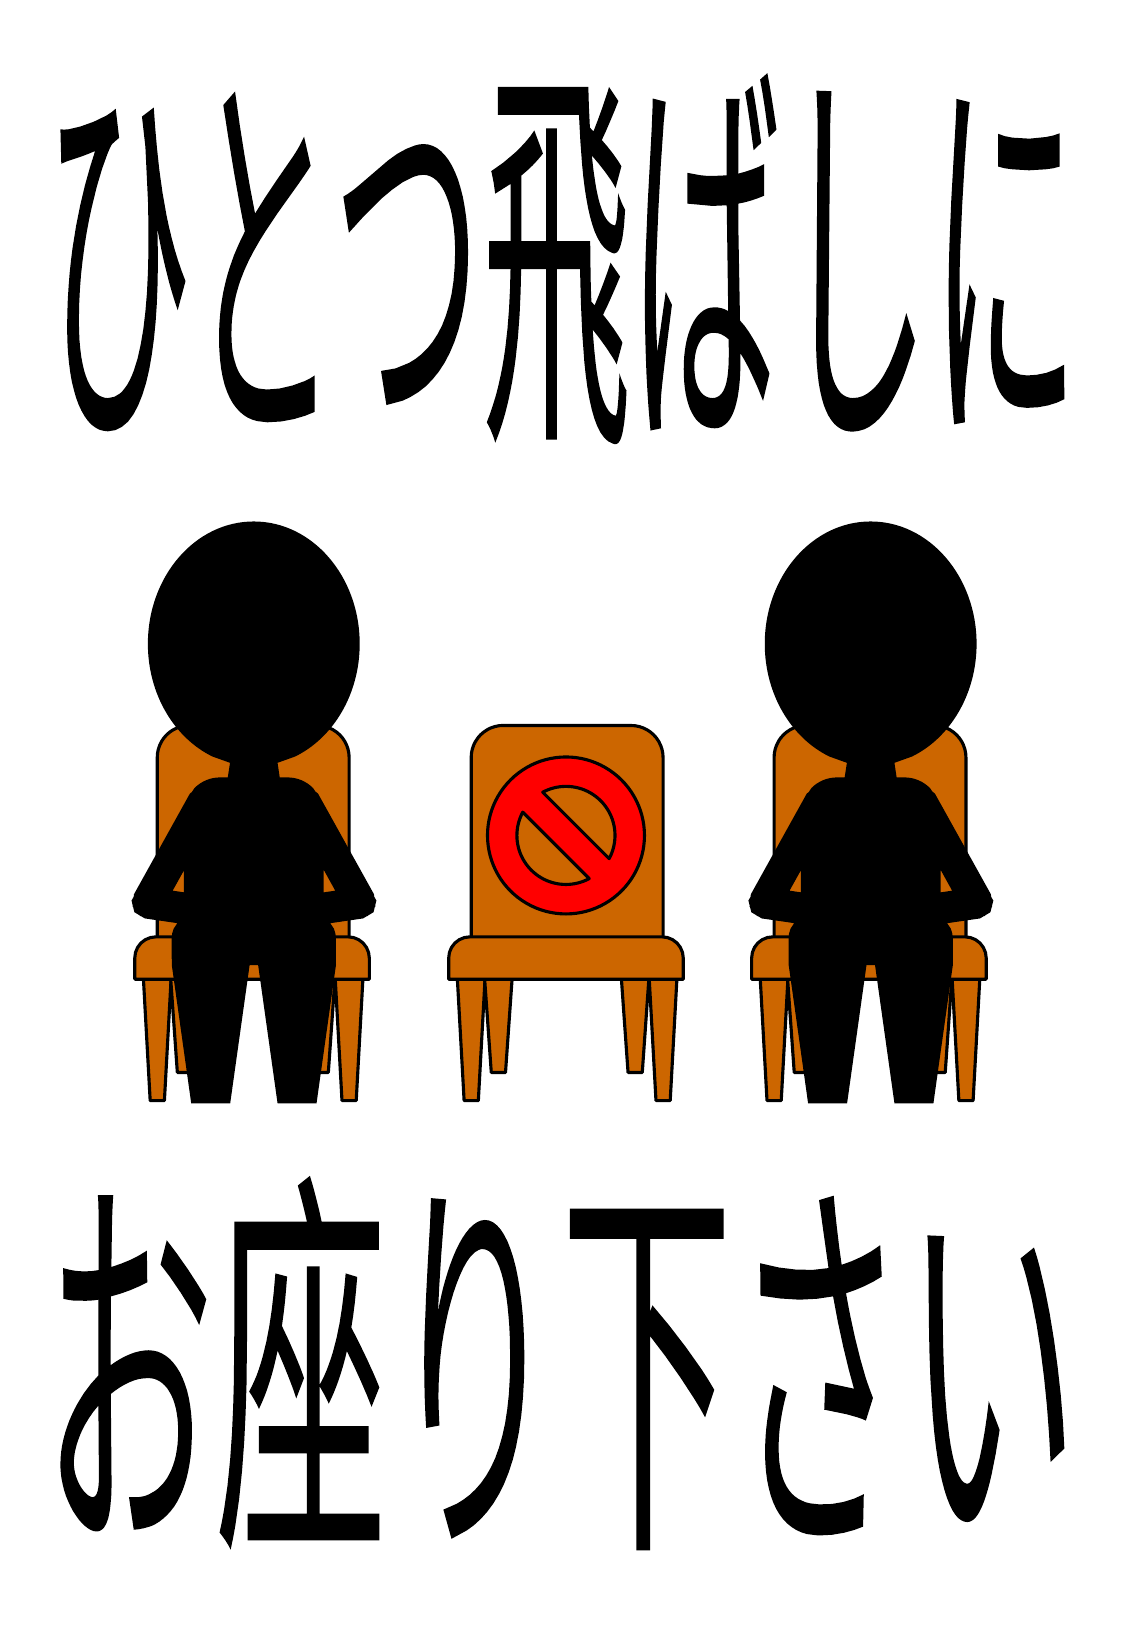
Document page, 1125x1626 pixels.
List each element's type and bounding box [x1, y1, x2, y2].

text_box [60, 72, 1065, 1551]
text_box [131, 521, 994, 1104]
